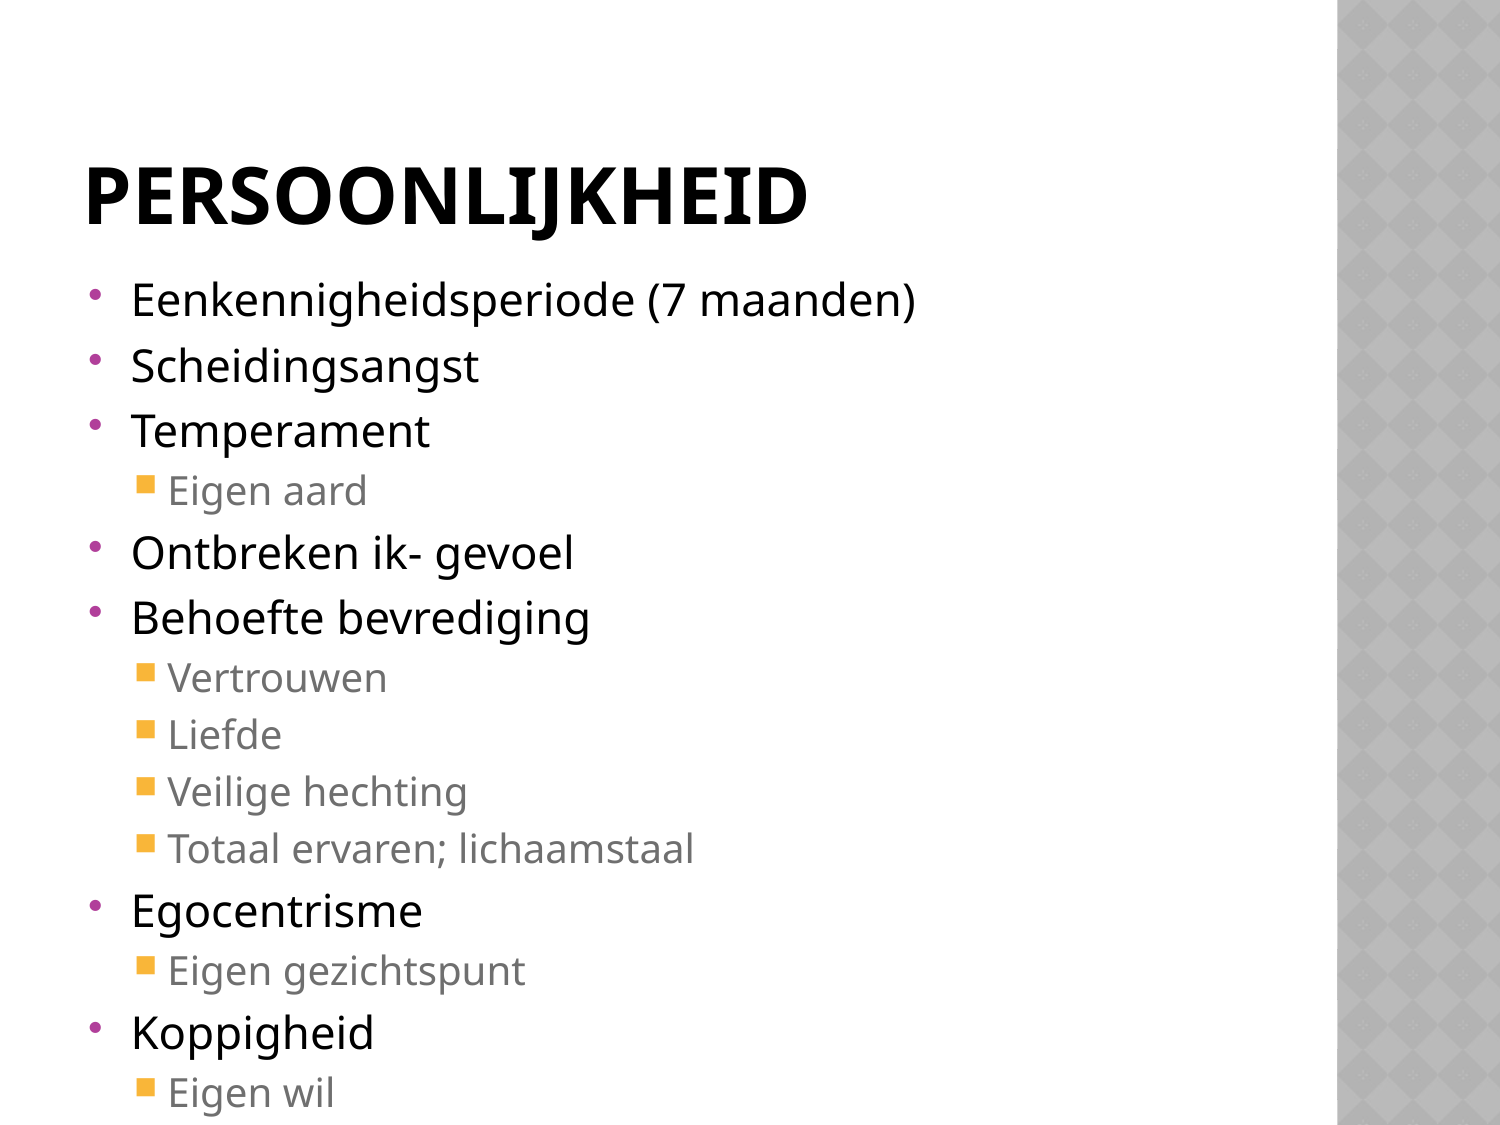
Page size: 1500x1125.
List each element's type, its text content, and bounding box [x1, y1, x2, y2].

list Eenkennigheidsperiode (7 maanden) Scheidingsangst Temperament Eigen aard Ontbreken ik- gevoel Behoefte bevrediging Vertrouwen Liefde Veilige hechting Totaal ervaren; lichaamstaal Egocentrisme Eigen gezichtspunt Koppigheid Eigen wil [75, 264, 1263, 1125]
title persoonlijkheid [75, 52, 1263, 240]
